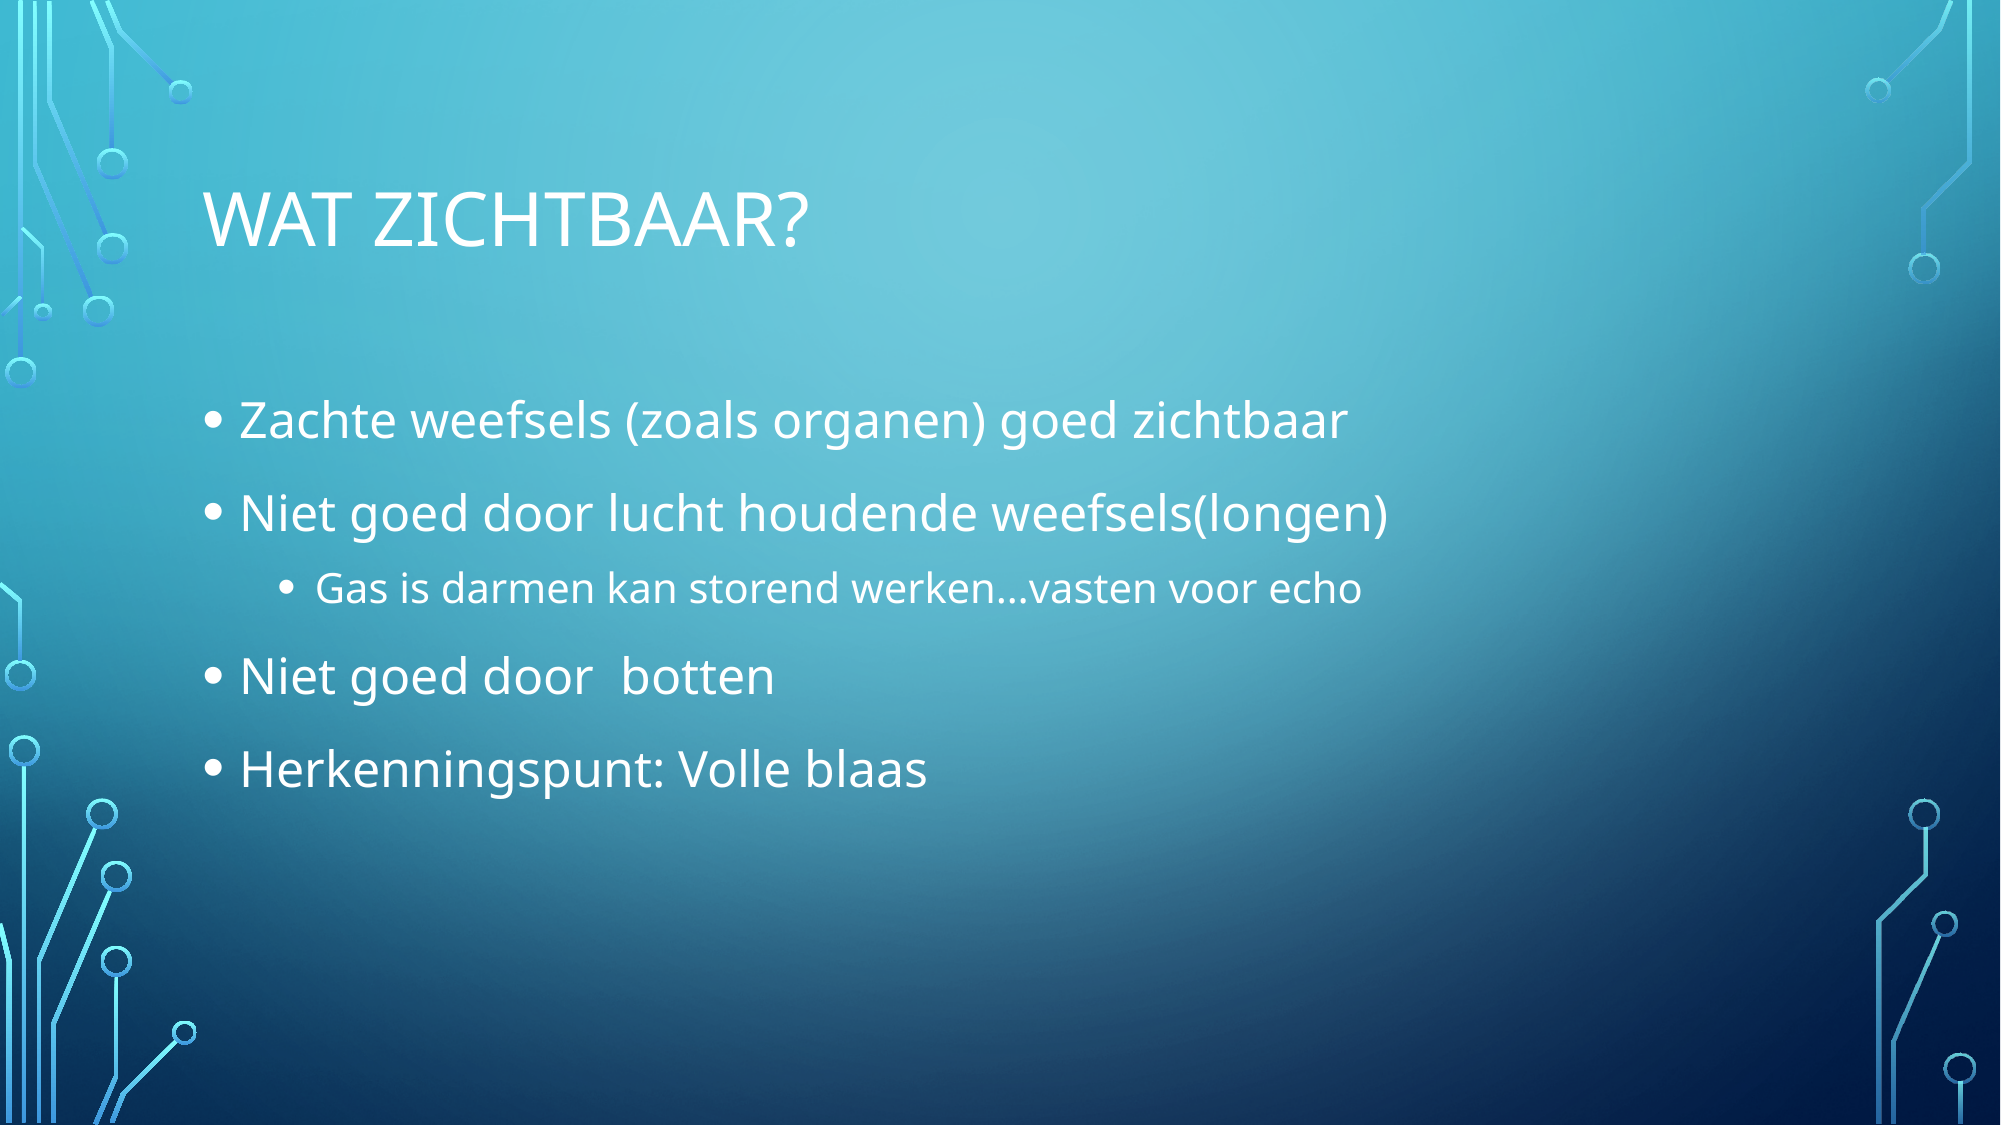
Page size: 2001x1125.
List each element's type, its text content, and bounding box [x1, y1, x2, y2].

list Zachte weefsels (zoals organen) goed zichtbaar Niet goed door lucht houdende weefsels(longen) Gas is darmen kan storend werken…vasten voor echo Niet goed door botten Herkenningspunt: Volle blaas [187, 369, 1813, 950]
title Wat zichtbaar? [187, 101, 1813, 344]
